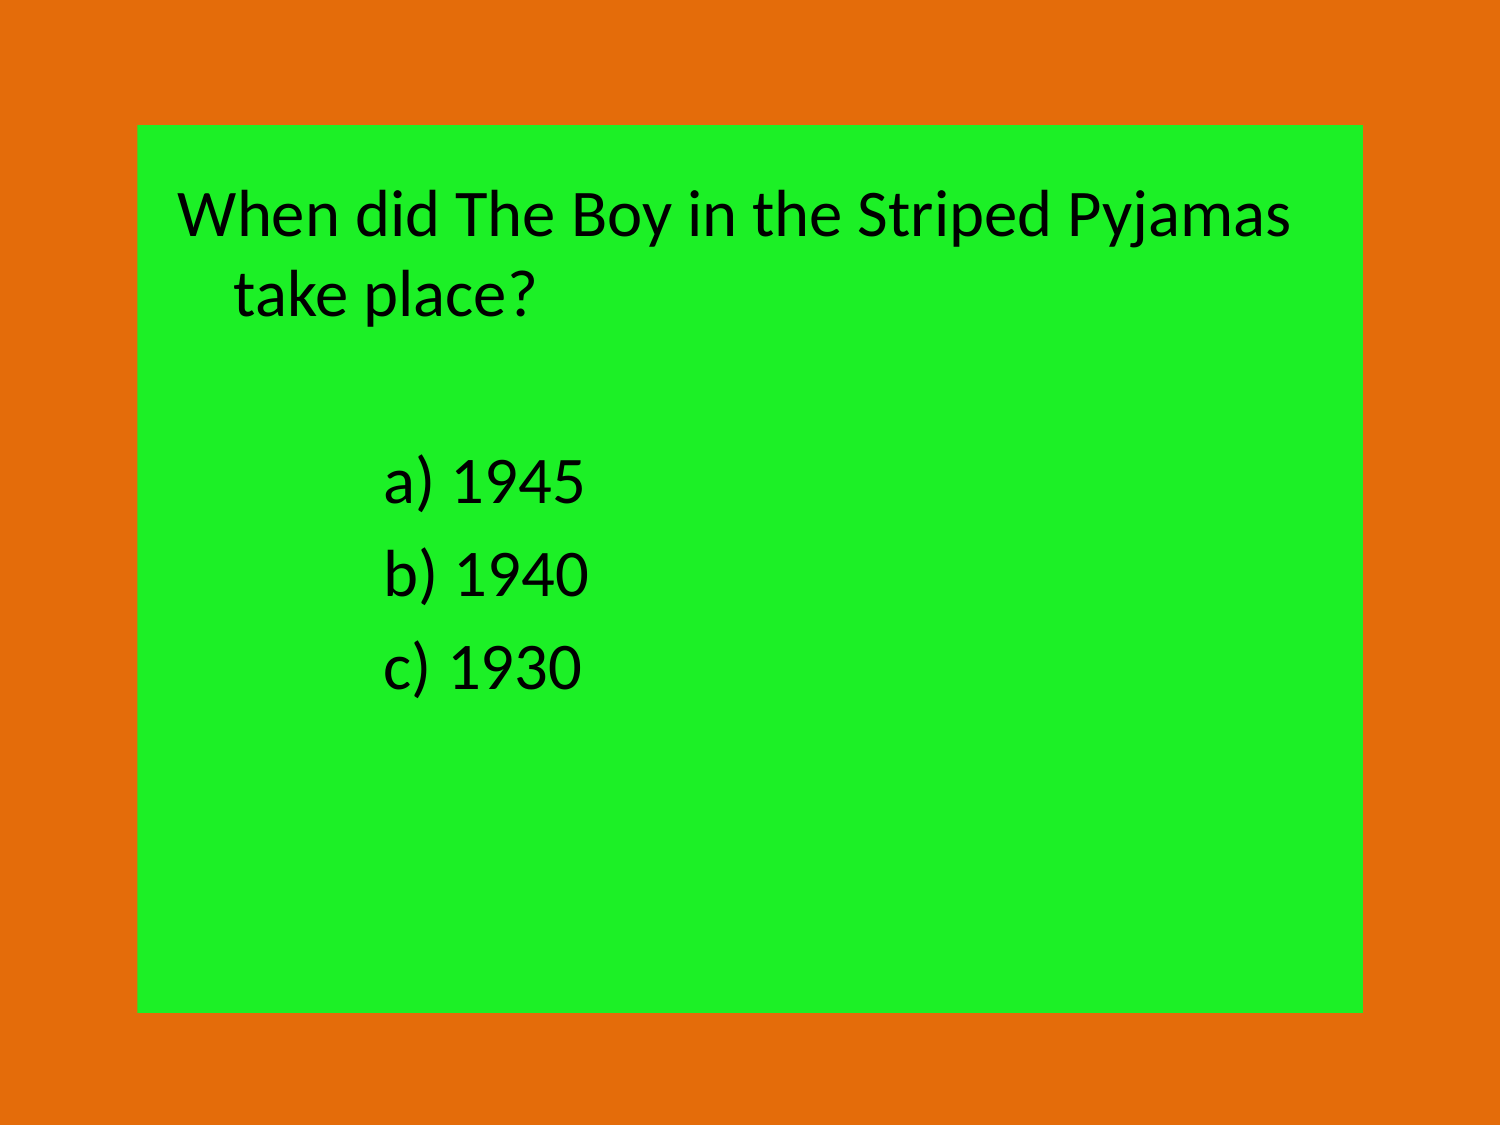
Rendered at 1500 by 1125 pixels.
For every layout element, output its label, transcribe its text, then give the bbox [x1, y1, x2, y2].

text_box [135, 123, 1365, 1015]
list When did The Boy in the Striped Pyjamas take place? a) 1945 b) 1940 c) 1930 [162, 162, 1375, 1013]
